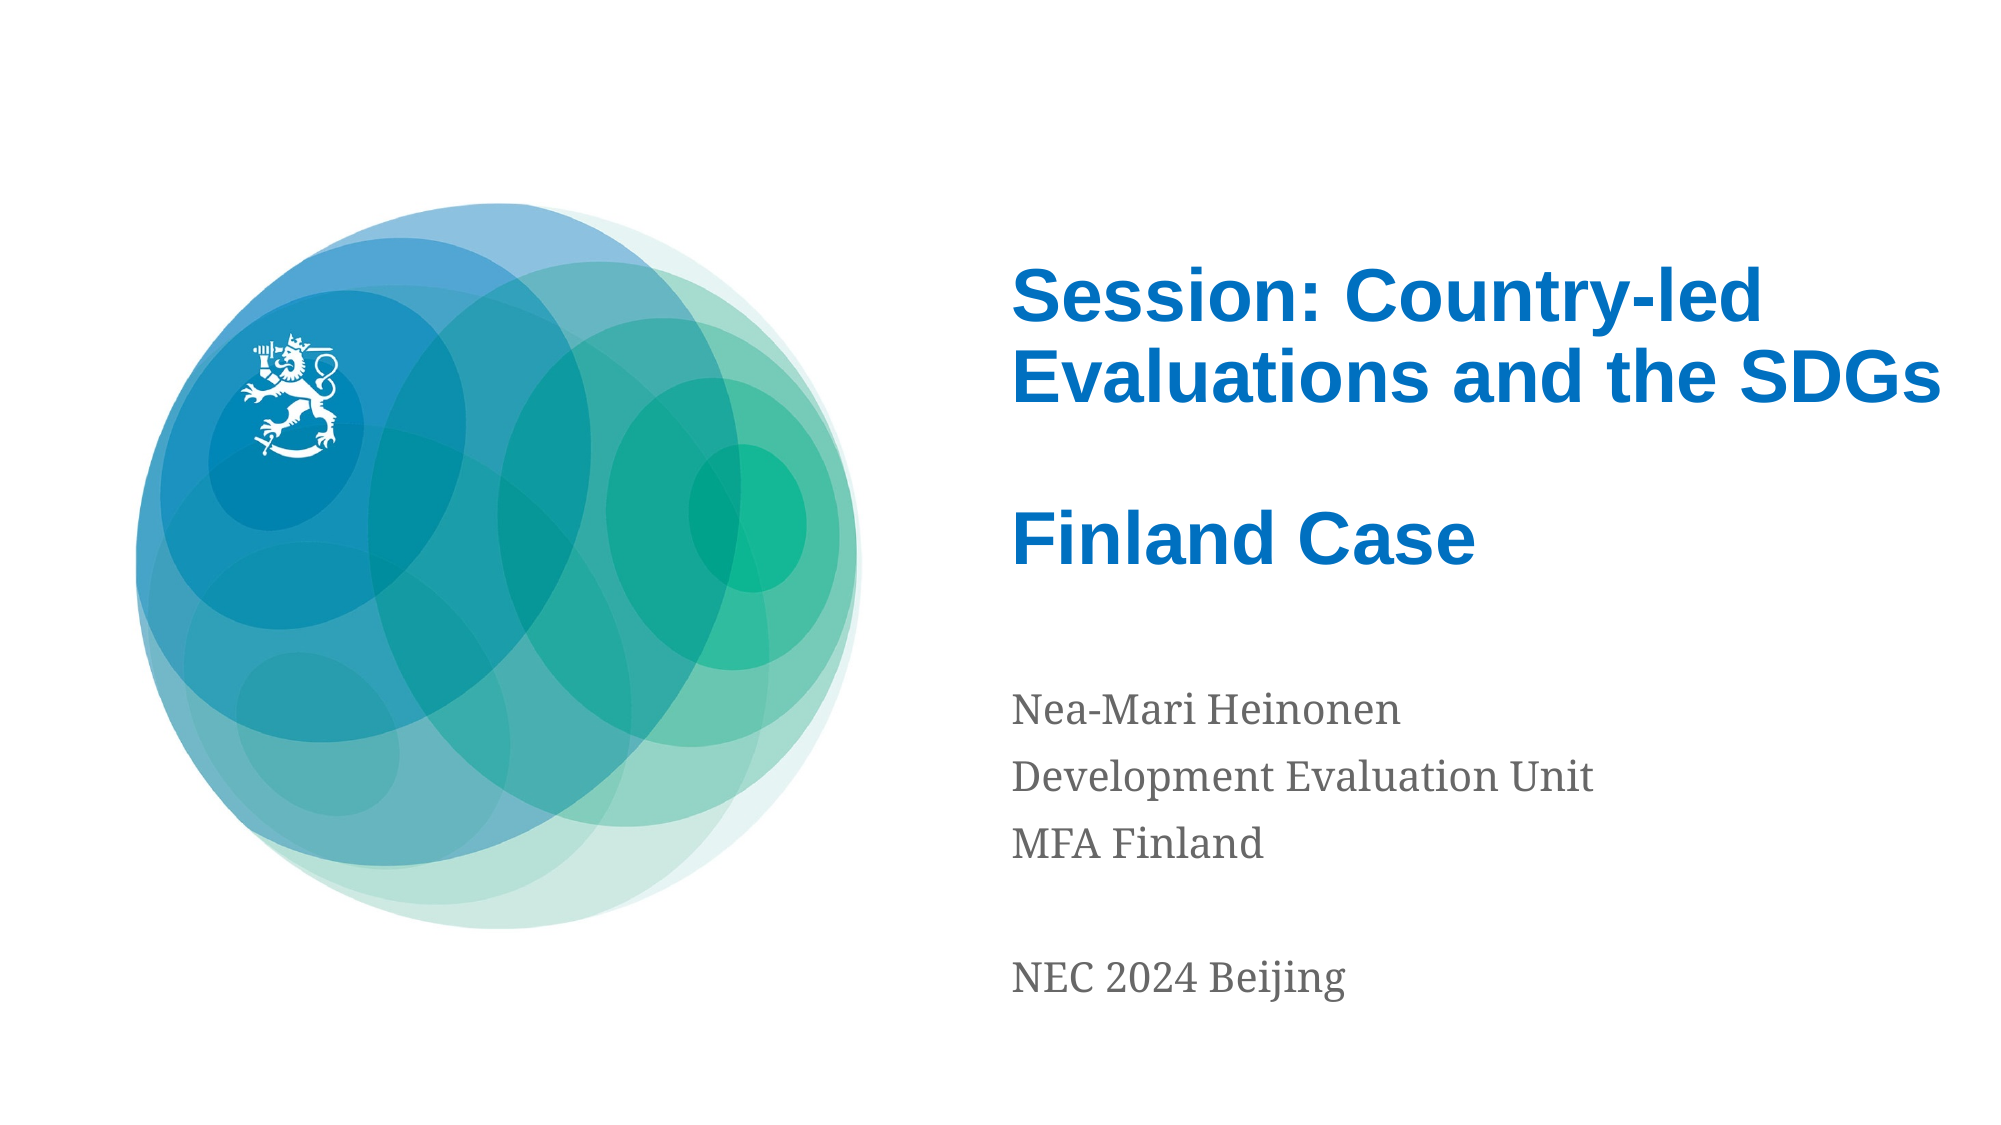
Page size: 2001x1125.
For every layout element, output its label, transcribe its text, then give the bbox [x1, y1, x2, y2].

title Session: Country-led Evaluations and the SDGs Finland Case [1011, 54, 1947, 581]
picture [120, 191, 876, 941]
subtitle Nea-Mari Heinonen Development Evaluation Unit MFA Finland NEC 2024 Beijing [1011, 615, 1947, 1003]
